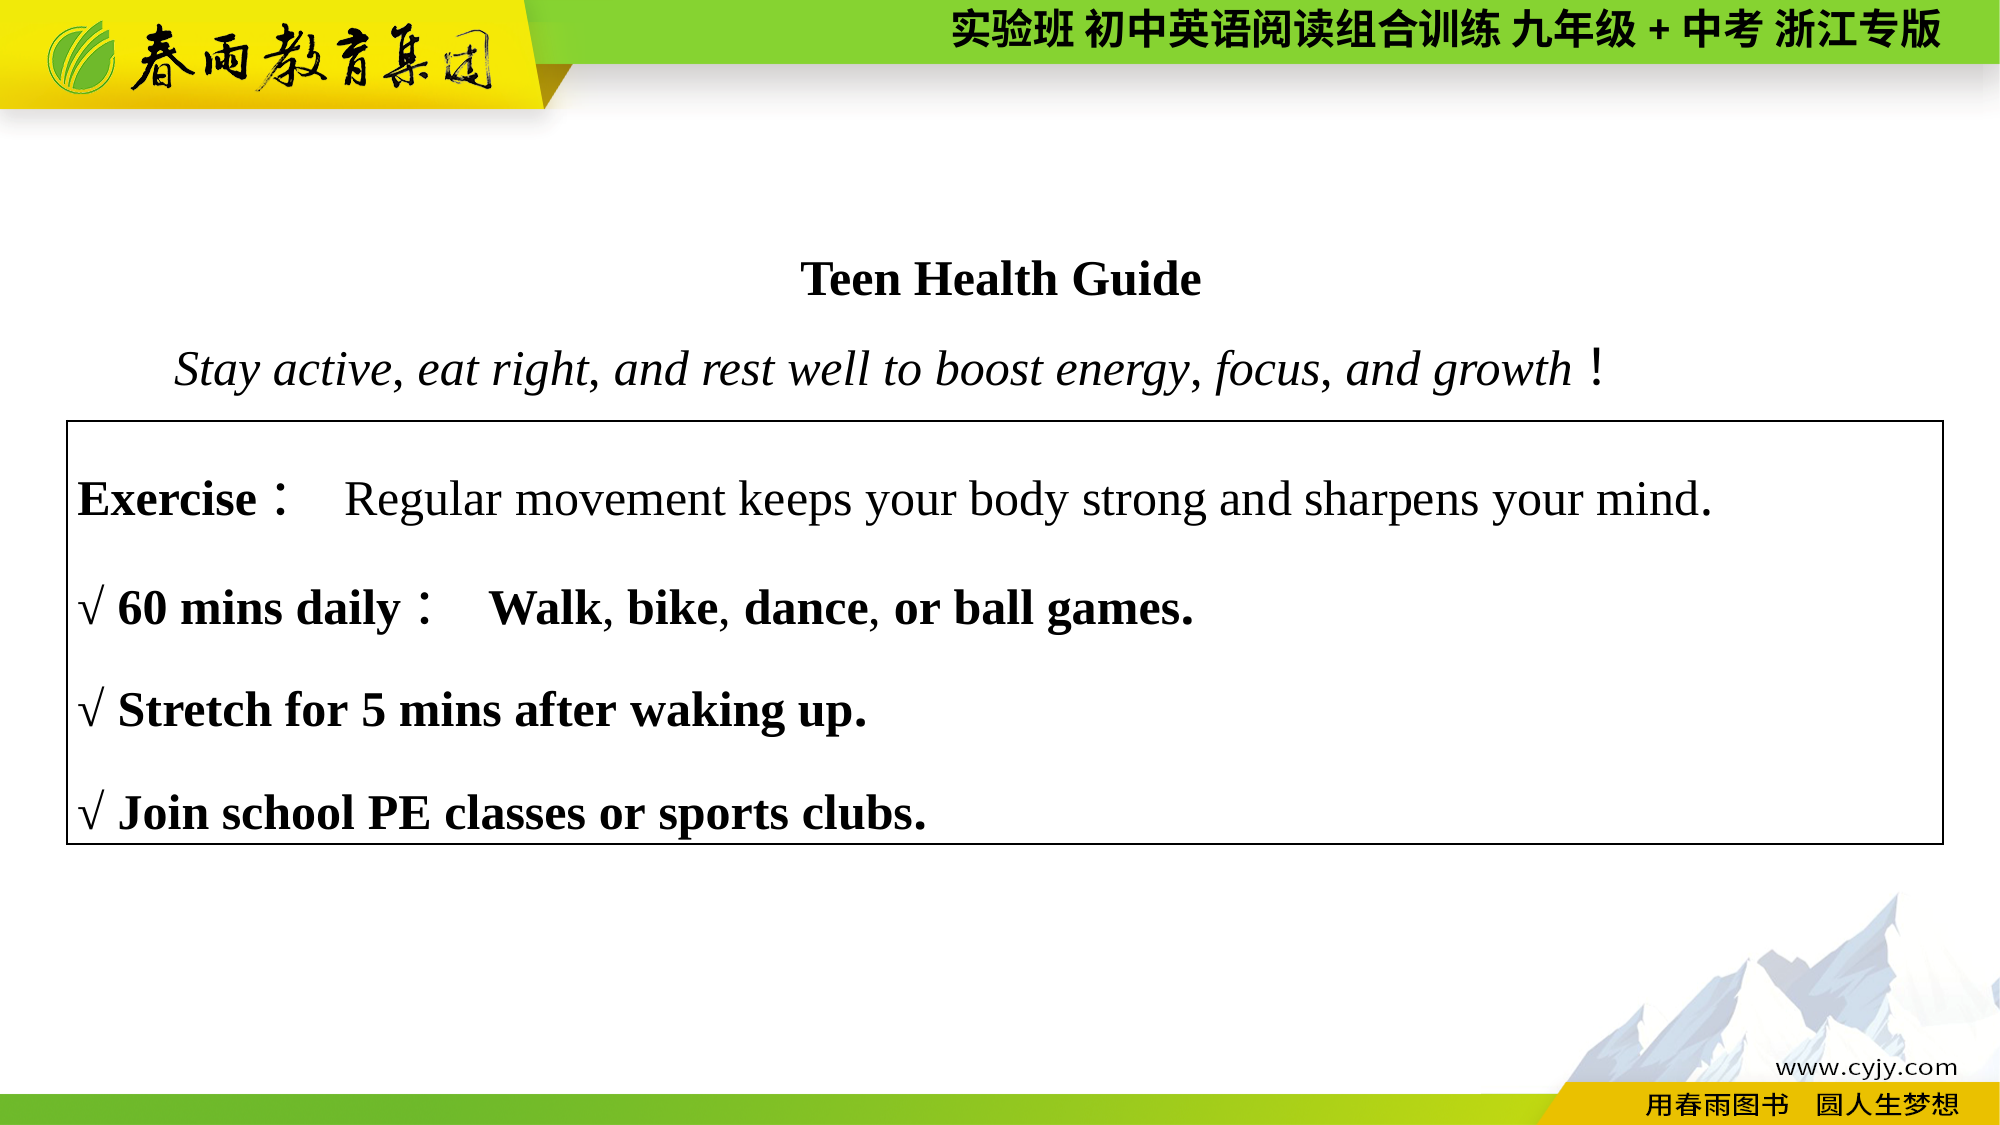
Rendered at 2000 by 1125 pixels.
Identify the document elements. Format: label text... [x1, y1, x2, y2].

list Teen Health Guide Stay active, eat right, and rest well to boost energy, focus, and growth！ [59, 208, 1944, 405]
table_header Exercise： Regular movement keeps your body strong and sharpens your mind. √ 60 mins daily： Walk, bike, dance, or ball games. √ Stretch for 5 mins after waking up. √ Join school PE classes or sports clubs. [68, 422, 1942, 843]
picture [0, 0, 2000, 1125]
